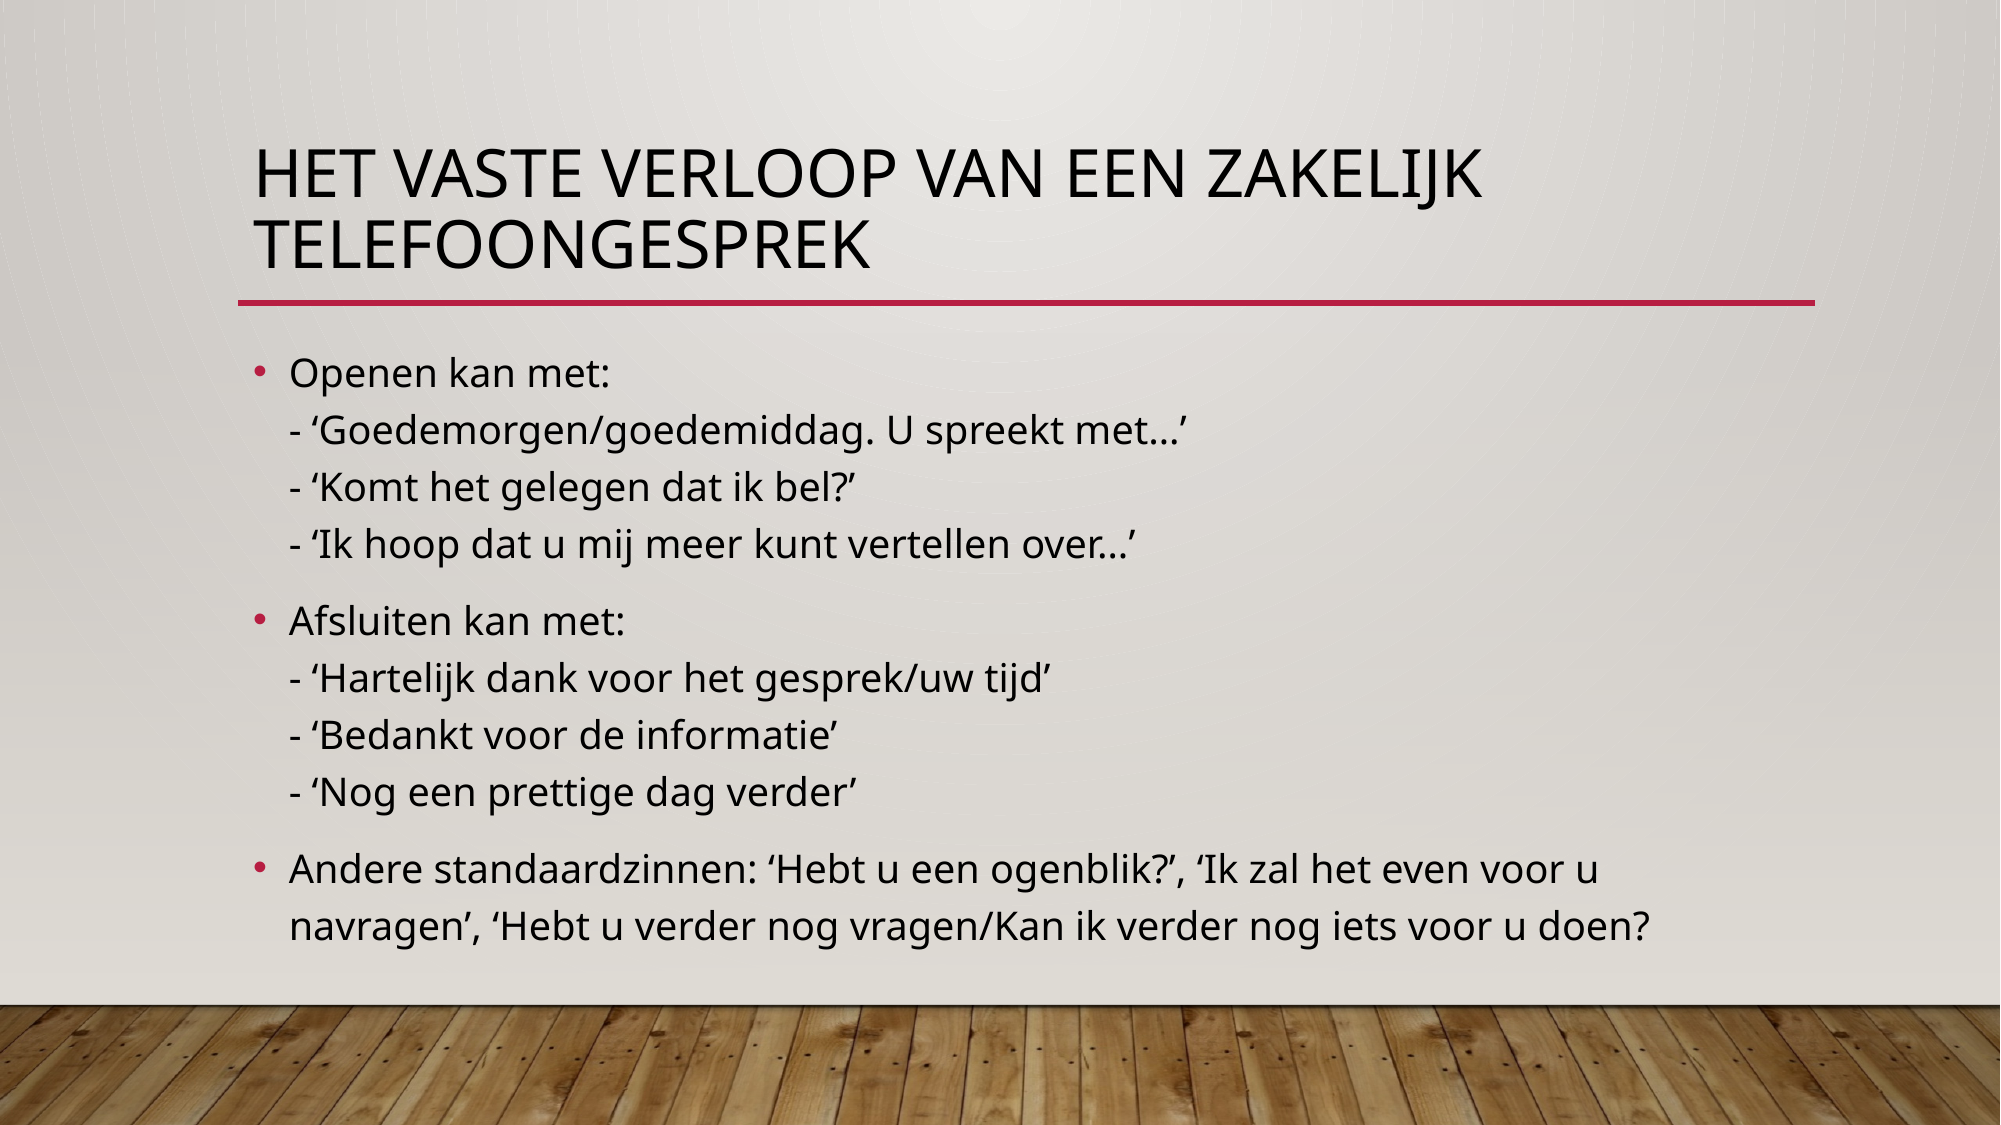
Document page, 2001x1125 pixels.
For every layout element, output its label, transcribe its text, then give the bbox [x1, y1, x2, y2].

picture [0, 1005, 2000, 1125]
title Het vaste verloop van een zakelijk telefoongesprek [238, 131, 1814, 305]
list Openen kan met: - ‘Goedemorgen/goedemiddag. U spreekt met…’ - ‘Komt het gelegen dat ik bel?’ - ‘Ik hoop dat u mij meer kunt vertellen over…’ Afsluiten kan met: - ‘Hartelijk dank voor het gesprek/uw tijd’ - ‘Bedankt voor de informatie’ - ‘Nog een prettige dag verder’ Andere standaardzinnen: ‘Hebt u een ogenblik?’, ‘Ik zal het even voor u navragen’, ‘Hebt u verder nog vragen/Kan ik verder nog iets voor u doen? [238, 330, 1814, 959]
